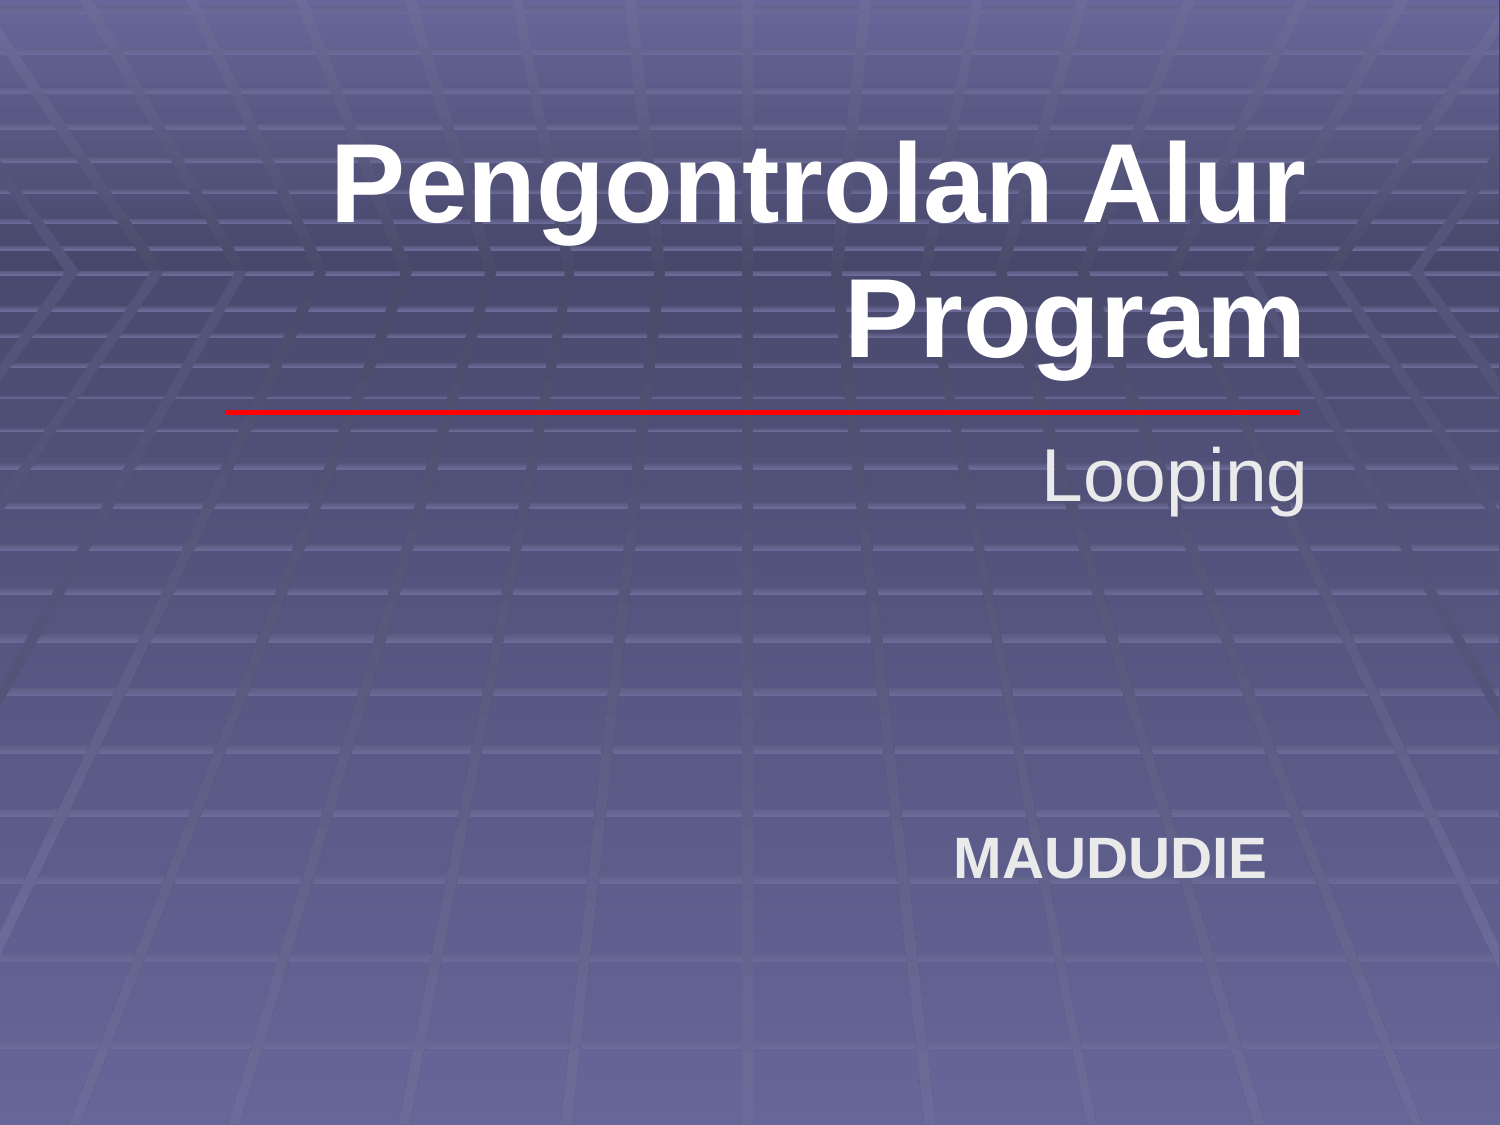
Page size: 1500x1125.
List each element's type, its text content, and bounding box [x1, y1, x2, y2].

text_box Looping [1026, 418, 1324, 524]
title Pengontrolan Alur Program [186, 102, 1451, 388]
subtitle MAUDUDIE [299, 812, 1283, 913]
